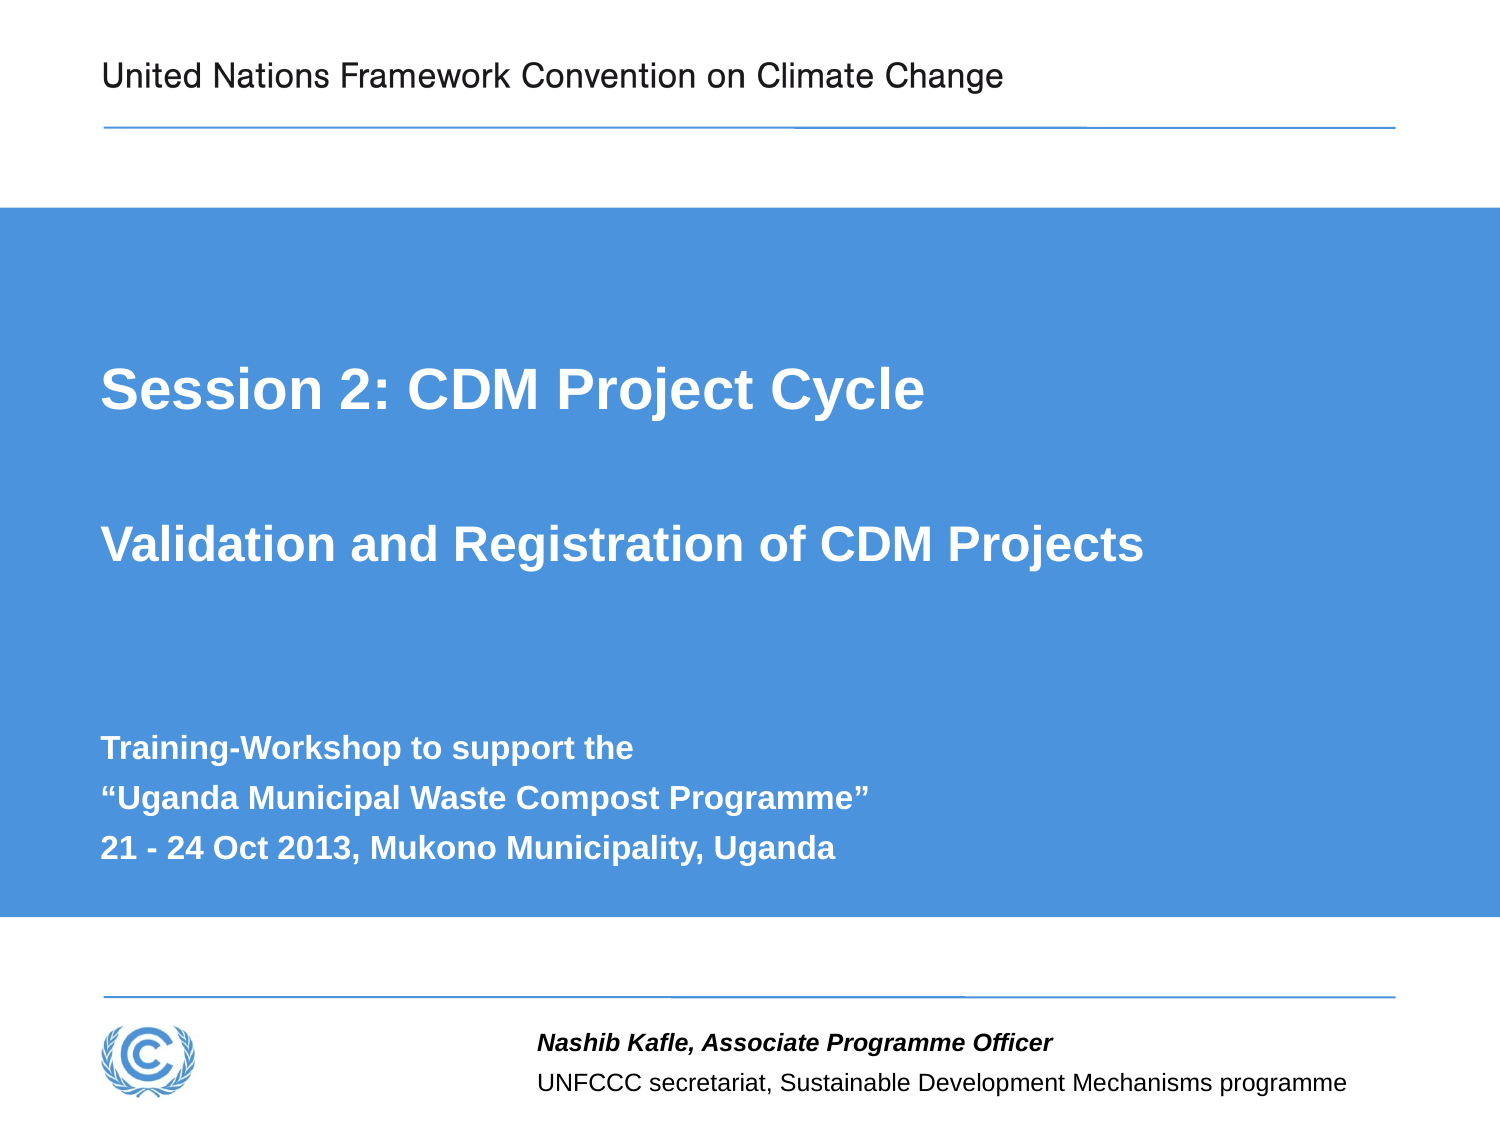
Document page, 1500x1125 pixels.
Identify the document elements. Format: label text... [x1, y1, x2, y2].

picture [101, 1001, 209, 1108]
footer Nashib Kafle, Associate Programme Officer [536, 1027, 1396, 1057]
subtitle Training-Workshop to support the “Uganda Municipal Waste Compost Programme” 21 - 24 Oct 2013, Mukono Municipality, Uganda [100, 716, 1394, 882]
title Session 2: CDM Project Cycle Validation and Registration of CDM Projects [100, 444, 1350, 572]
slide_number UNFCCC secretariat, Sustainable Development Mechanisms programme [536, 1067, 1396, 1097]
picture [94, 50, 1386, 103]
